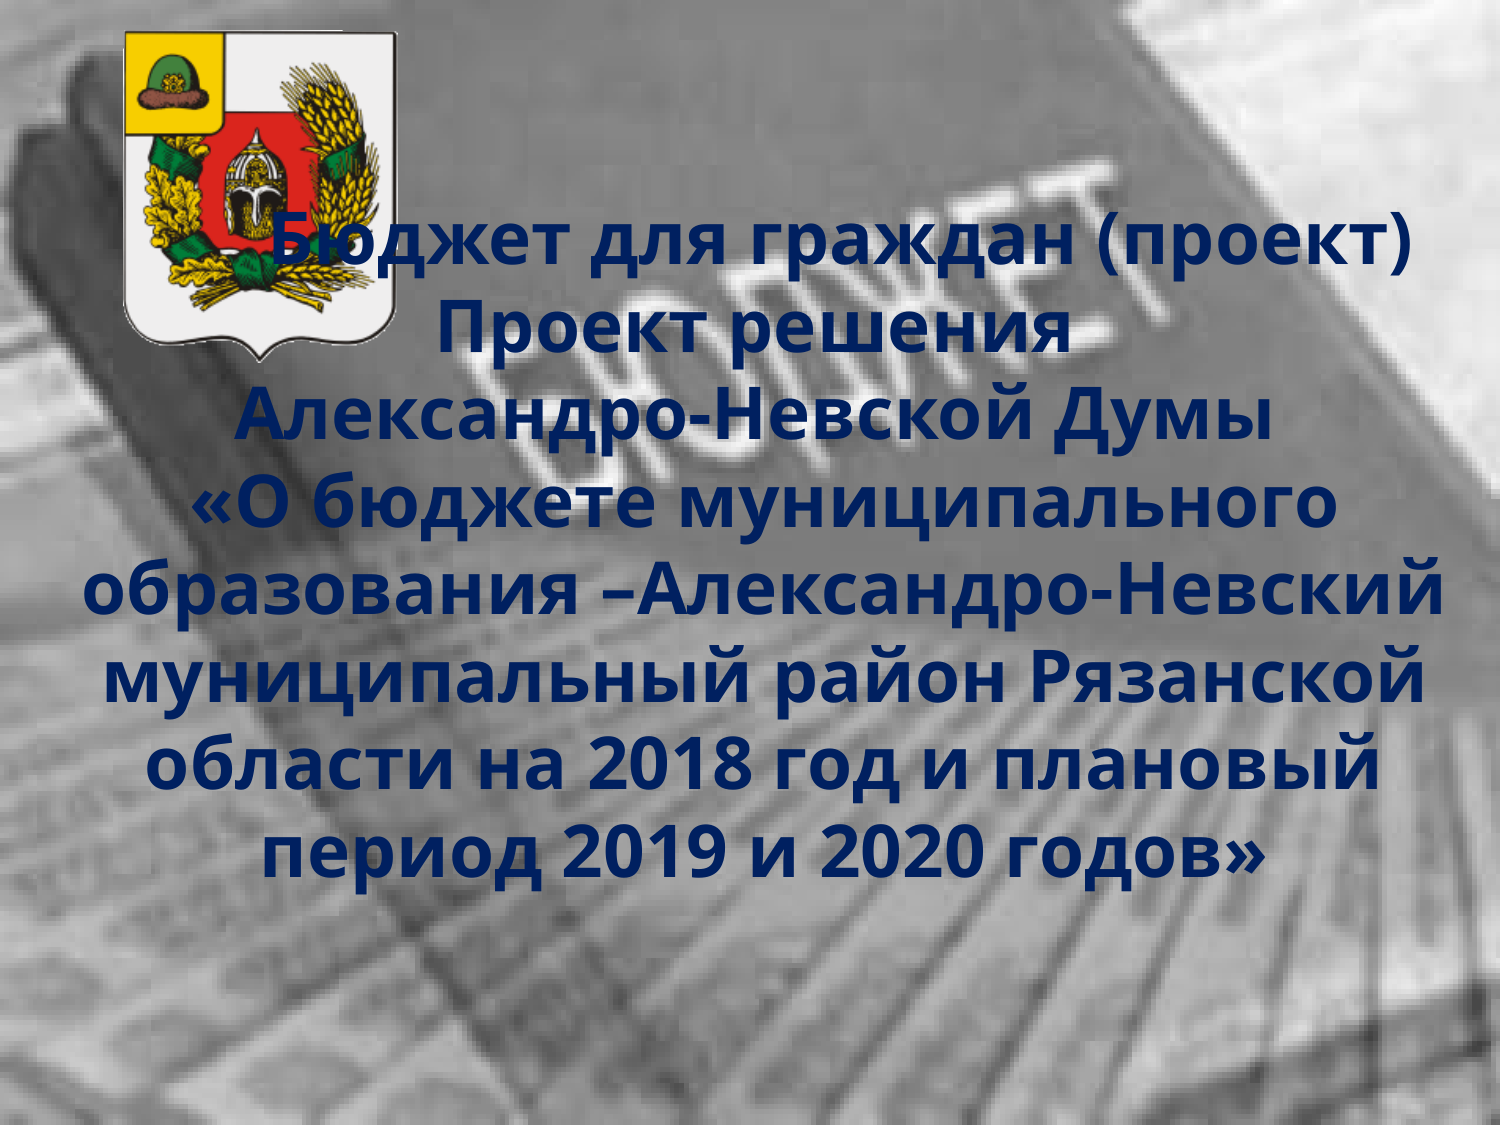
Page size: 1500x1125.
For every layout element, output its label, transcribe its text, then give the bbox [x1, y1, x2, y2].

text_box Бюджет для граждан (проект) Проект решения Александро-Невской Думы «О бюджете муниципального образования –Александро-Невский муниципальный район Рязанской области на 2018 год и плановый период 2019 и 2020 годов» [29, 184, 1500, 900]
picture [123, 30, 398, 363]
text_box [0, 0, 1500, 1125]
